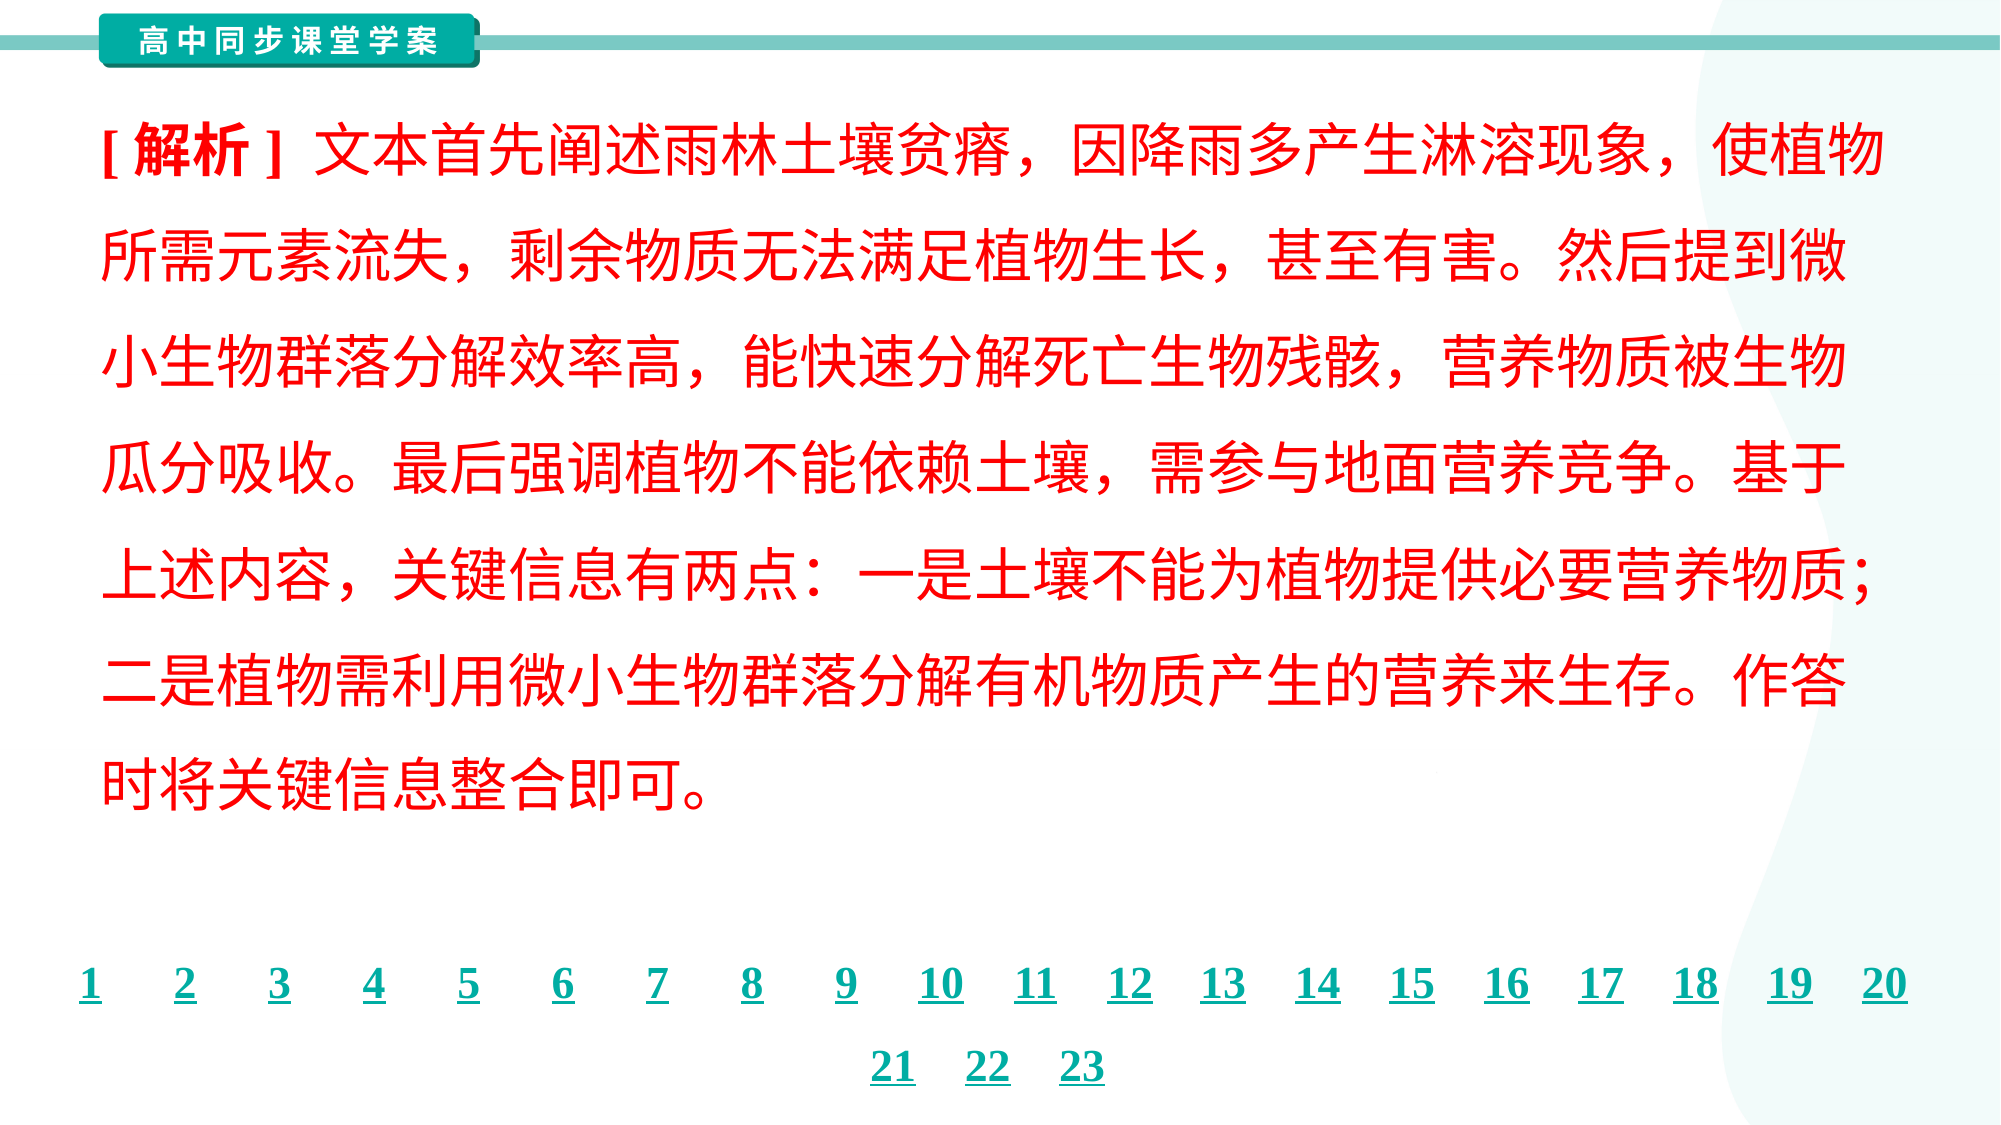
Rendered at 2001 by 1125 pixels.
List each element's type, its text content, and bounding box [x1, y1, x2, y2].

picture [0, 0, 2000, 1125]
text_box [解析] 文本首先阐述雨林土壤贫瘠，因降雨多产生淋溶现象，使植物 所需元素流失，剩余物质无法满足植物生长，甚至有害。然后提到微 小生物群落分解效率高，能快速分解死亡生物残骸，营养物质被生物 瓜分吸收。最后强调植物不能依赖土壤，需参与地面营养竞争。基于 上述内容，关键信息有两点：一是土壤不能为植物提供必要营养物质； 二是植物需利用微小生物群落分解有机物质产生的营养来生存。作答 时将关键信息整合即可。 [100, 76, 1899, 808]
